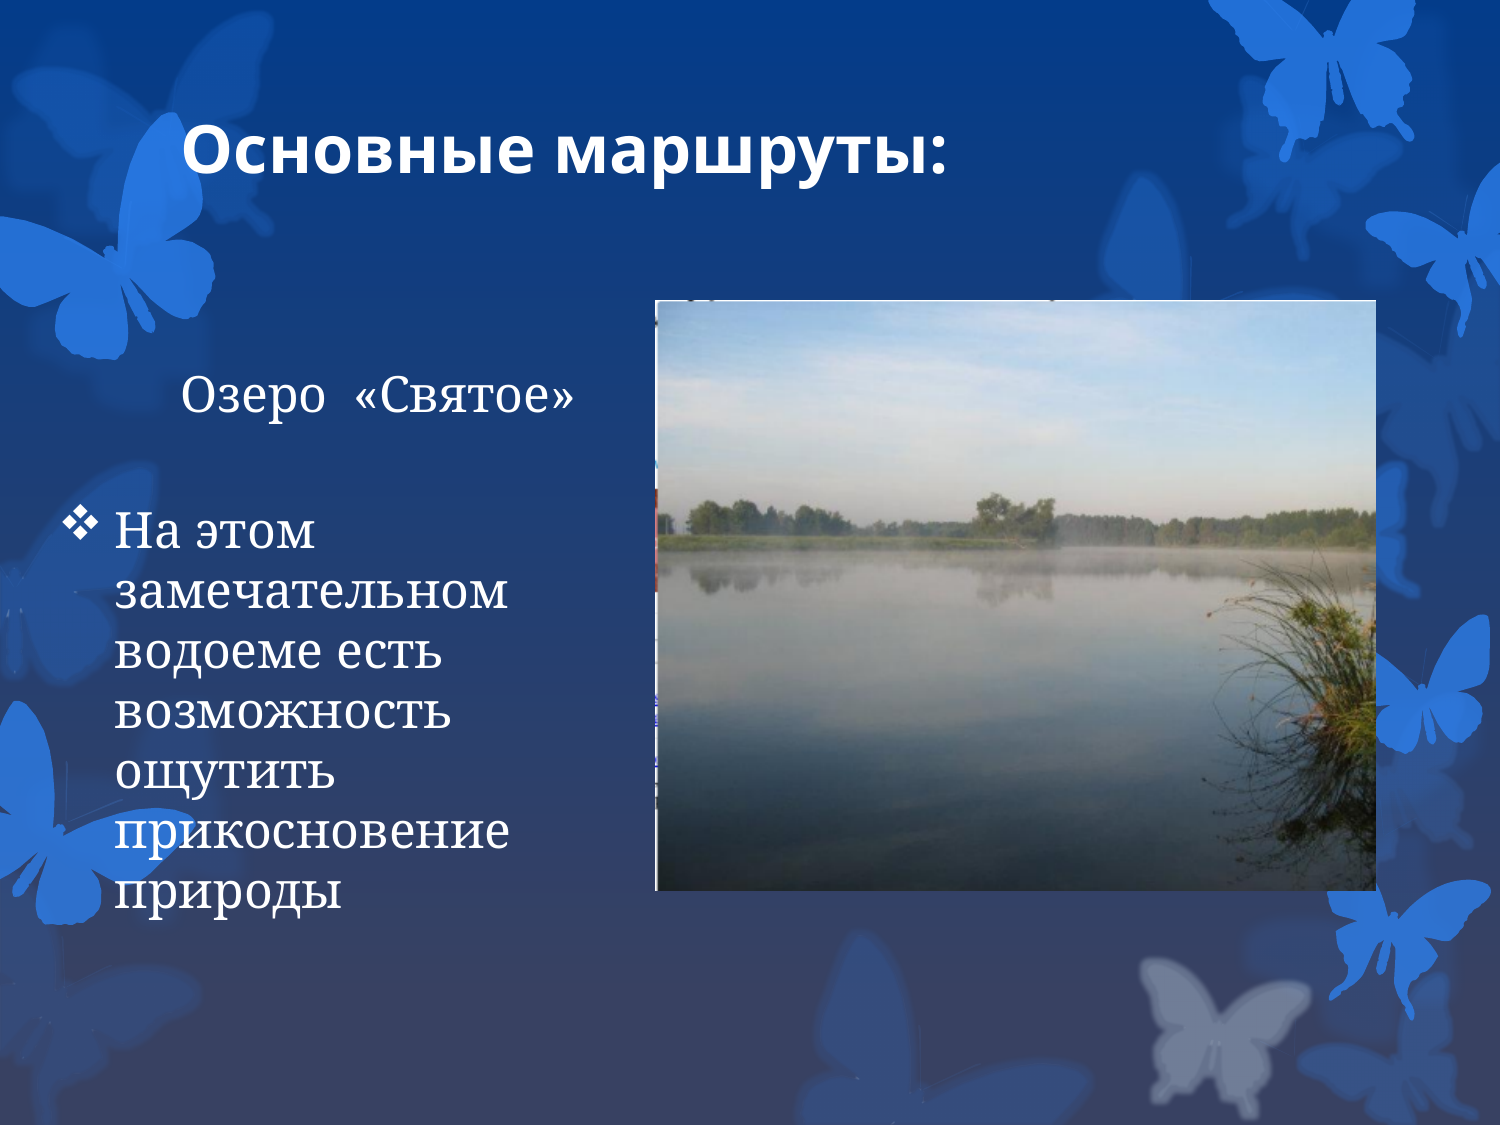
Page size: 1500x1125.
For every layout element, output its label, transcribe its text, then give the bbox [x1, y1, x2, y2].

picture [654, 299, 1377, 892]
list Озеро «Святое» [165, 296, 1335, 962]
text_box На этом замечательном водоеме есть возможность ощутить прикосновение природы [43, 491, 623, 927]
title Основные маршруты: [165, 110, 1335, 263]
